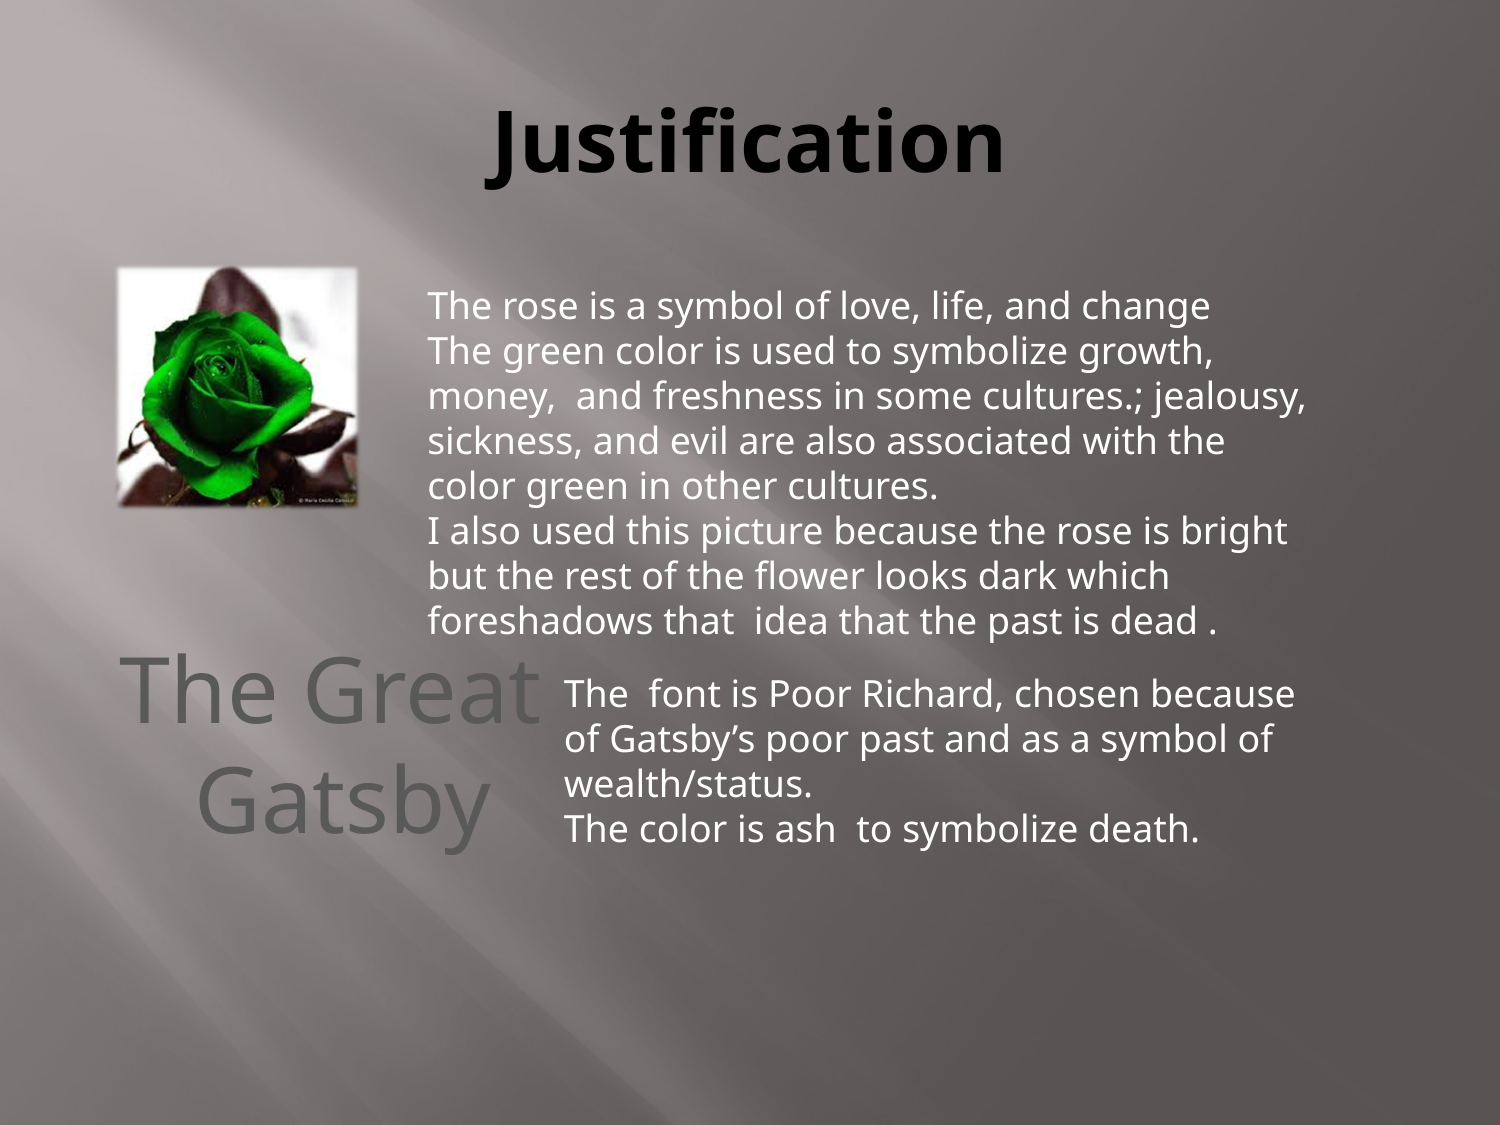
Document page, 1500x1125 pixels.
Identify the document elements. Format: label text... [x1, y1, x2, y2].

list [112, 262, 362, 512]
text_box The font is Poor Richard, chosen because of Gatsby’s poor past and as a symbol of wealth/status. The color is ash to symbolize death. [549, 662, 1338, 858]
text_box The rose is a symbol of love, life, and change The green color is used to symbolize growth, money, and freshness in some cultures.; jealousy, sickness, and evil are also associated with the color green in other cultures. I also used this picture because the rose is bright but the rest of the flower looks dark which foreshadows that idea that the past is dead . [412, 274, 1338, 650]
text_box The Great Gatsby [105, 624, 557, 860]
title Justification [75, 45, 1425, 233]
